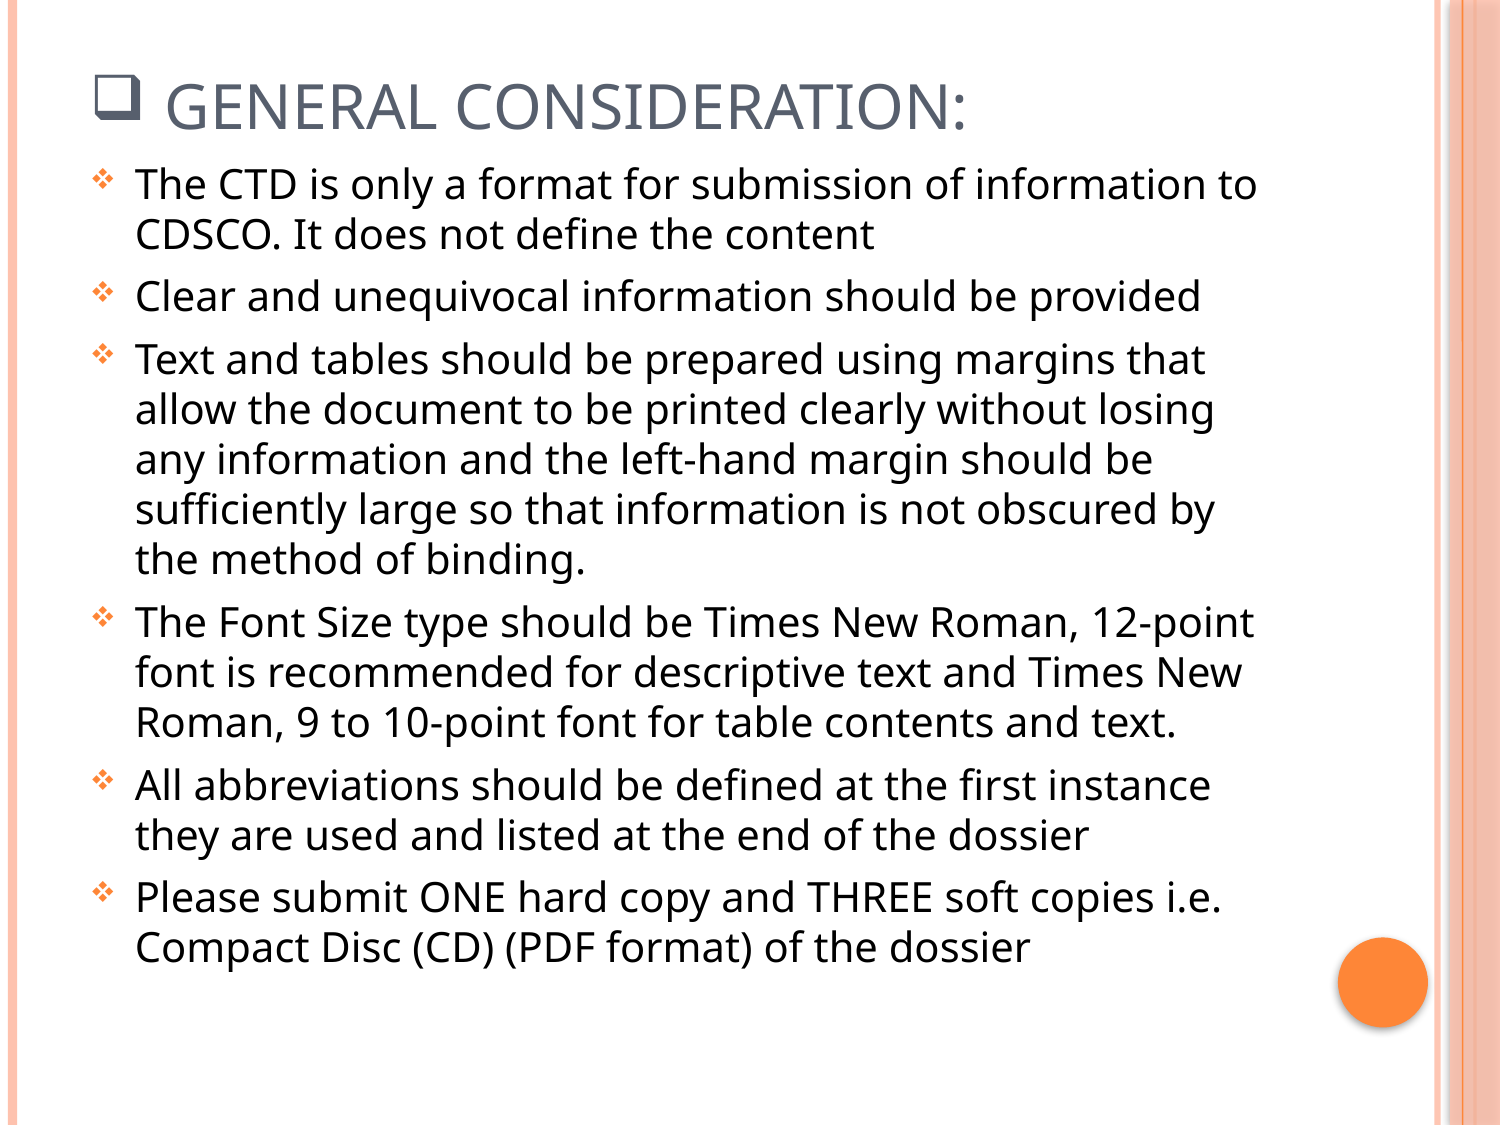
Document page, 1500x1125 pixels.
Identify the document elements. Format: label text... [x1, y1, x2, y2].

list The CTD is only a format for submission of information to CDSCO. It does not define the content Clear and unequivocal information should be provided Text and tables should be prepared using margins that allow the document to be printed clearly without losing any information and the left-hand margin should be sufficiently large so that information is not obscured by the method of binding. The Font Size type should be Times New Roman, 12-point font is recommended for descriptive text and Times New Roman, 9 to 10-point font for table contents and text. All abbreviations should be defined at the first instance they are used and listed at the end of the dossier Please submit ONE hard copy and THREE soft copies i.e. Compact Disc (CD) (PDF format) of the dossier [75, 149, 1300, 1062]
title General consideration: [75, 45, 1300, 149]
